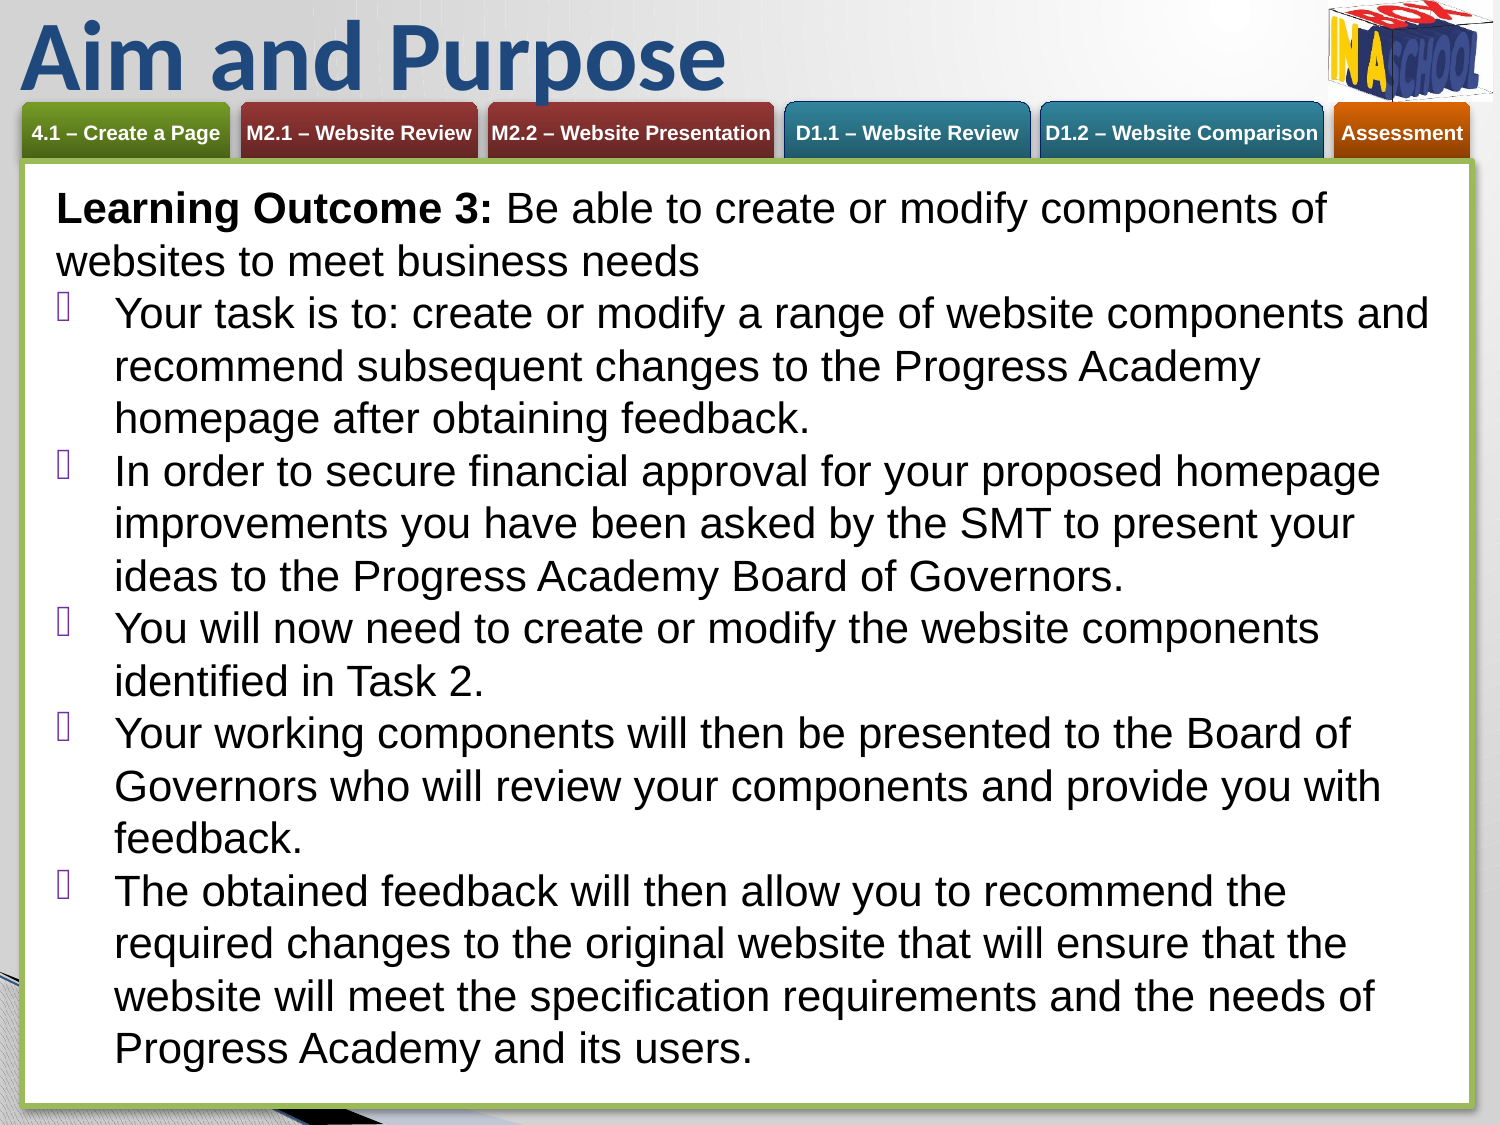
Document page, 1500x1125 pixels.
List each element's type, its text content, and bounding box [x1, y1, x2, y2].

picture [1328, 0, 1494, 102]
title Aim and Purpose [5, 0, 1270, 102]
text_box Learning Outcome 3: Be able to create or modify components of websites to meet business needs Your task is to: create or modify a range of website components and recommend subsequent changes to the Progress Academy homepage after obtaining feedback. In order to secure financial approval for your proposed homepage improvements you have been asked by the SMT to present your ideas to the Progress Academy Board of Governors. You will now need to create or modify the website components identified in Task 2. Your working components will then be presented to the Board of Governors who will review your components and provide you with feedback. The obtained feedback will then allow you to recommend the required changes to the original website that will ensure that the website will meet the specification requirements and the needs of Progress Academy and its users. [41, 172, 1447, 1080]
text_box e [551, 0, 603, 5]
picture [281, 1114, 303, 1125]
